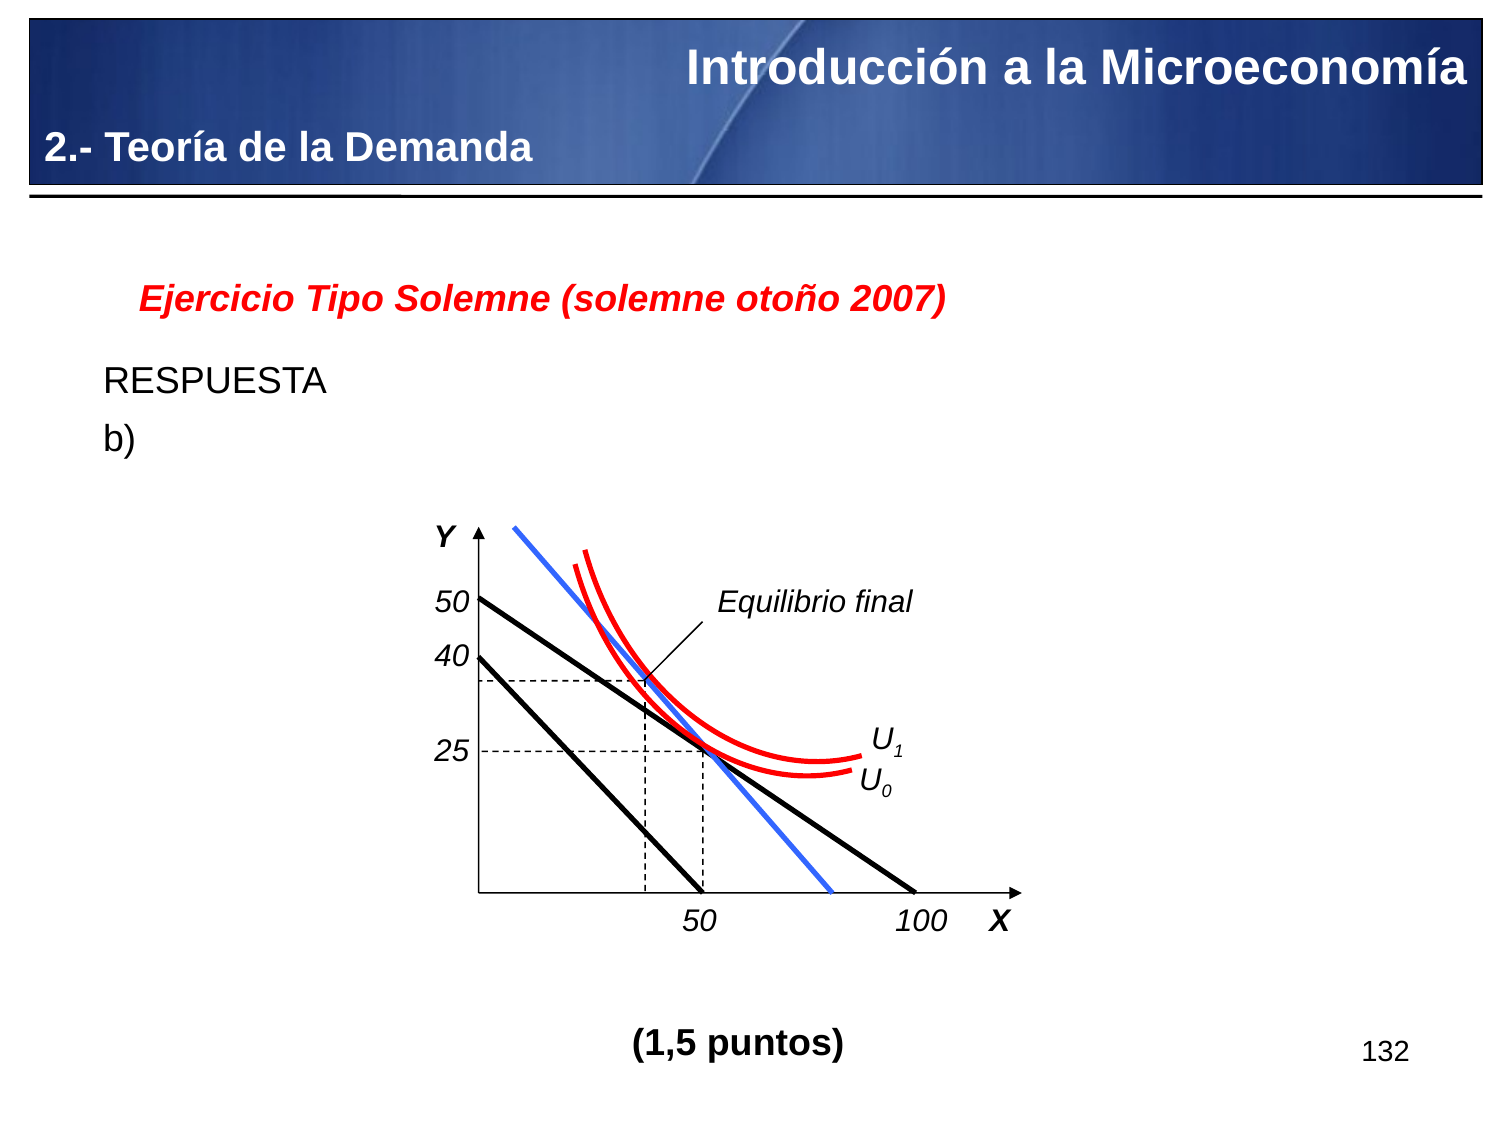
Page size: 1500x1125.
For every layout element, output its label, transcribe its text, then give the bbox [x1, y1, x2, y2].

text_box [418, 508, 1058, 946]
text_box Ejercicio Tipo Solemne (solemne otoño 2007) [123, 266, 1081, 326]
text_box RESPUESTA b) [88, 348, 1459, 466]
text_box (1,5 puntos) [608, 1010, 869, 1070]
slide_number 132 [1074, 1024, 1426, 1103]
text_box [29, 19, 1483, 185]
text_box 2.- Teoría de la Demanda [29, 112, 585, 178]
text_box Introducción a la Microeconomía [608, 26, 1483, 102]
